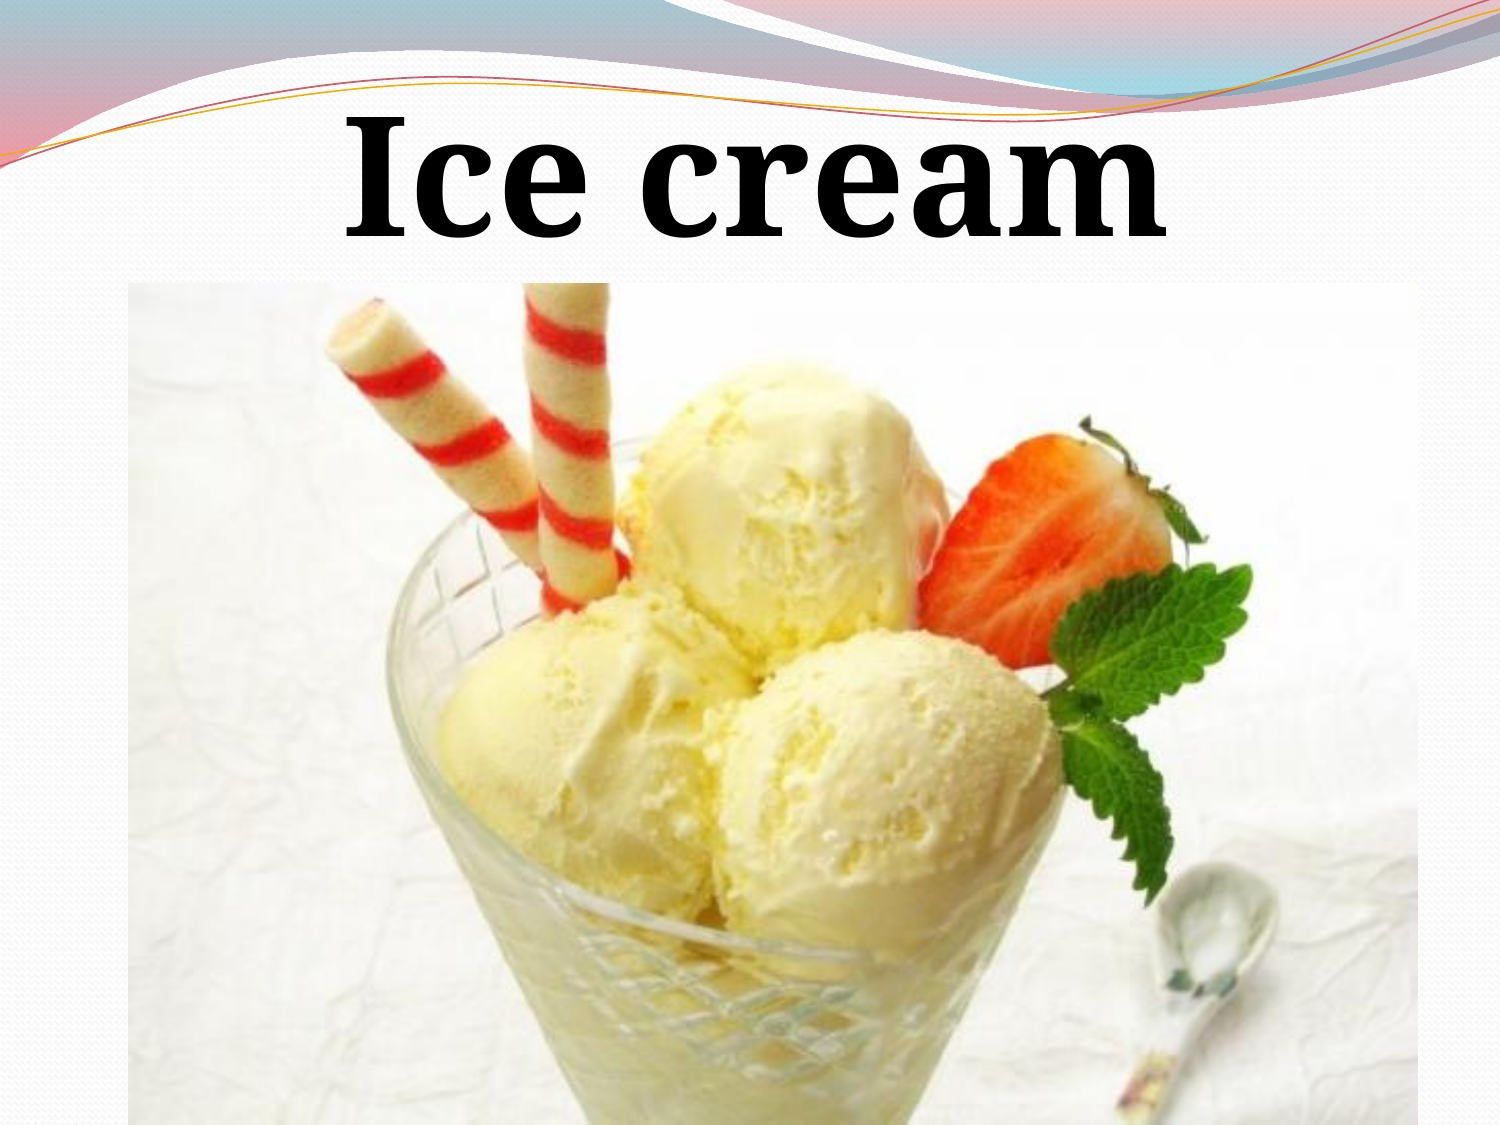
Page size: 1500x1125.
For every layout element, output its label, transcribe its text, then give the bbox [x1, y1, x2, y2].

picture [128, 283, 1419, 1125]
title Ice cream [82, 82, 1432, 270]
